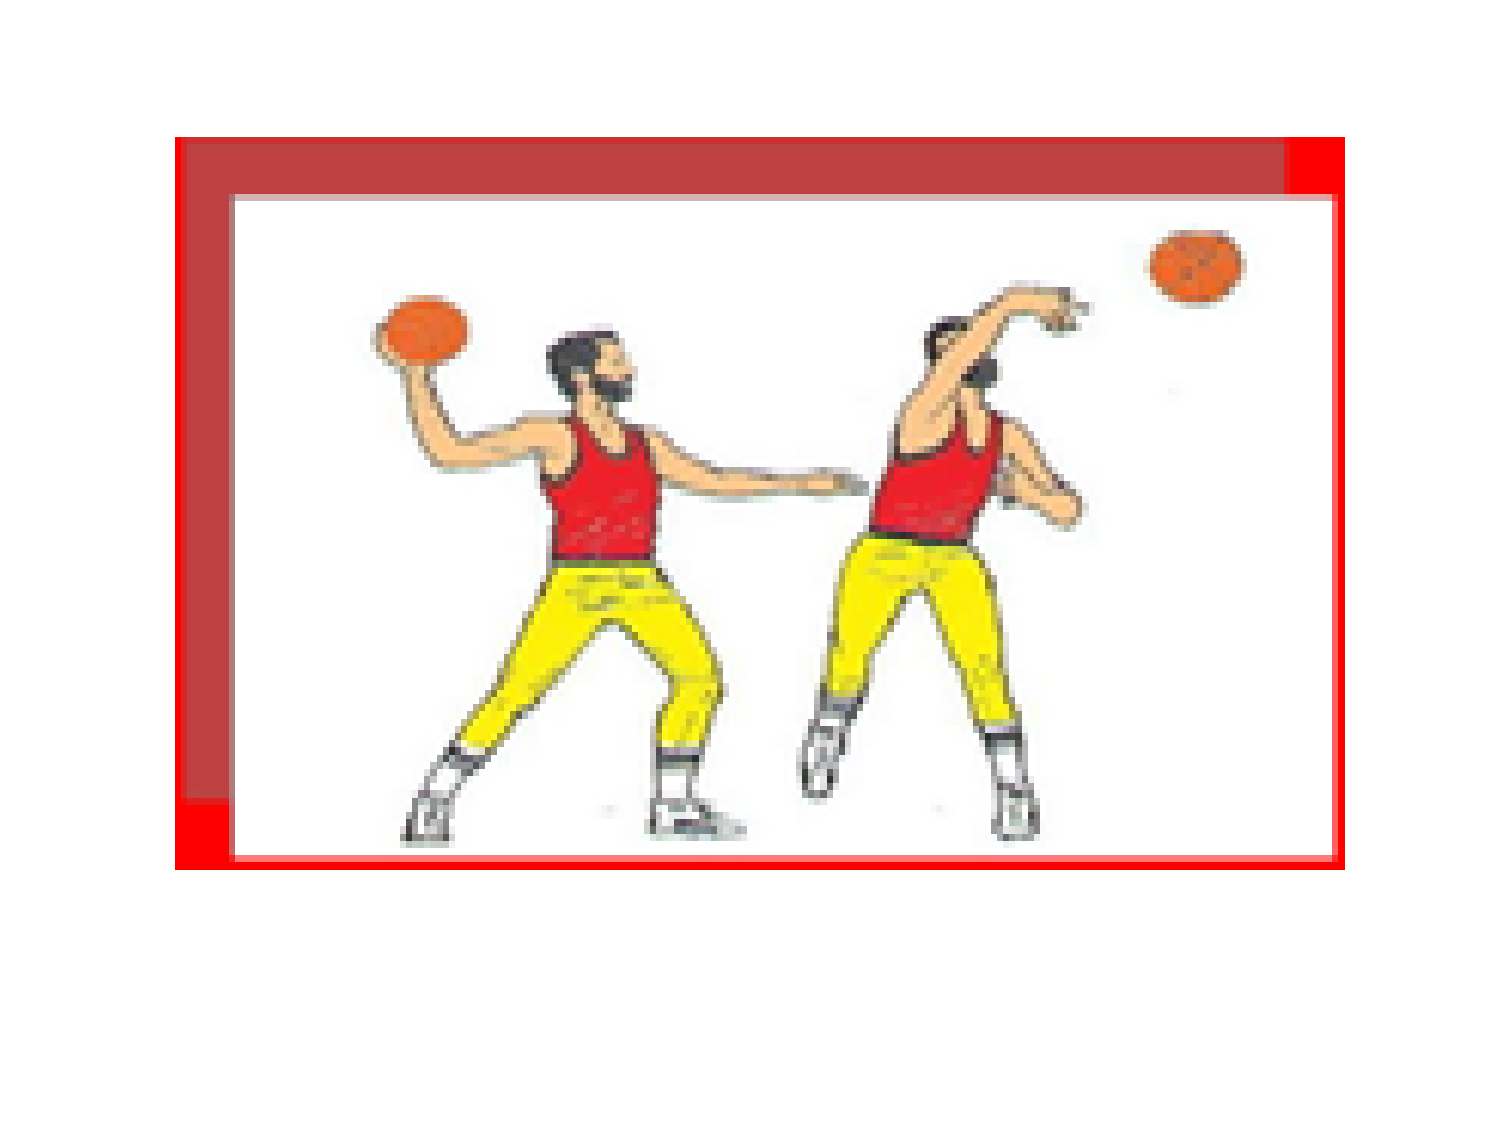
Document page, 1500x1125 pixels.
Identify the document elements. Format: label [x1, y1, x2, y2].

picture [174, 136, 1345, 870]
